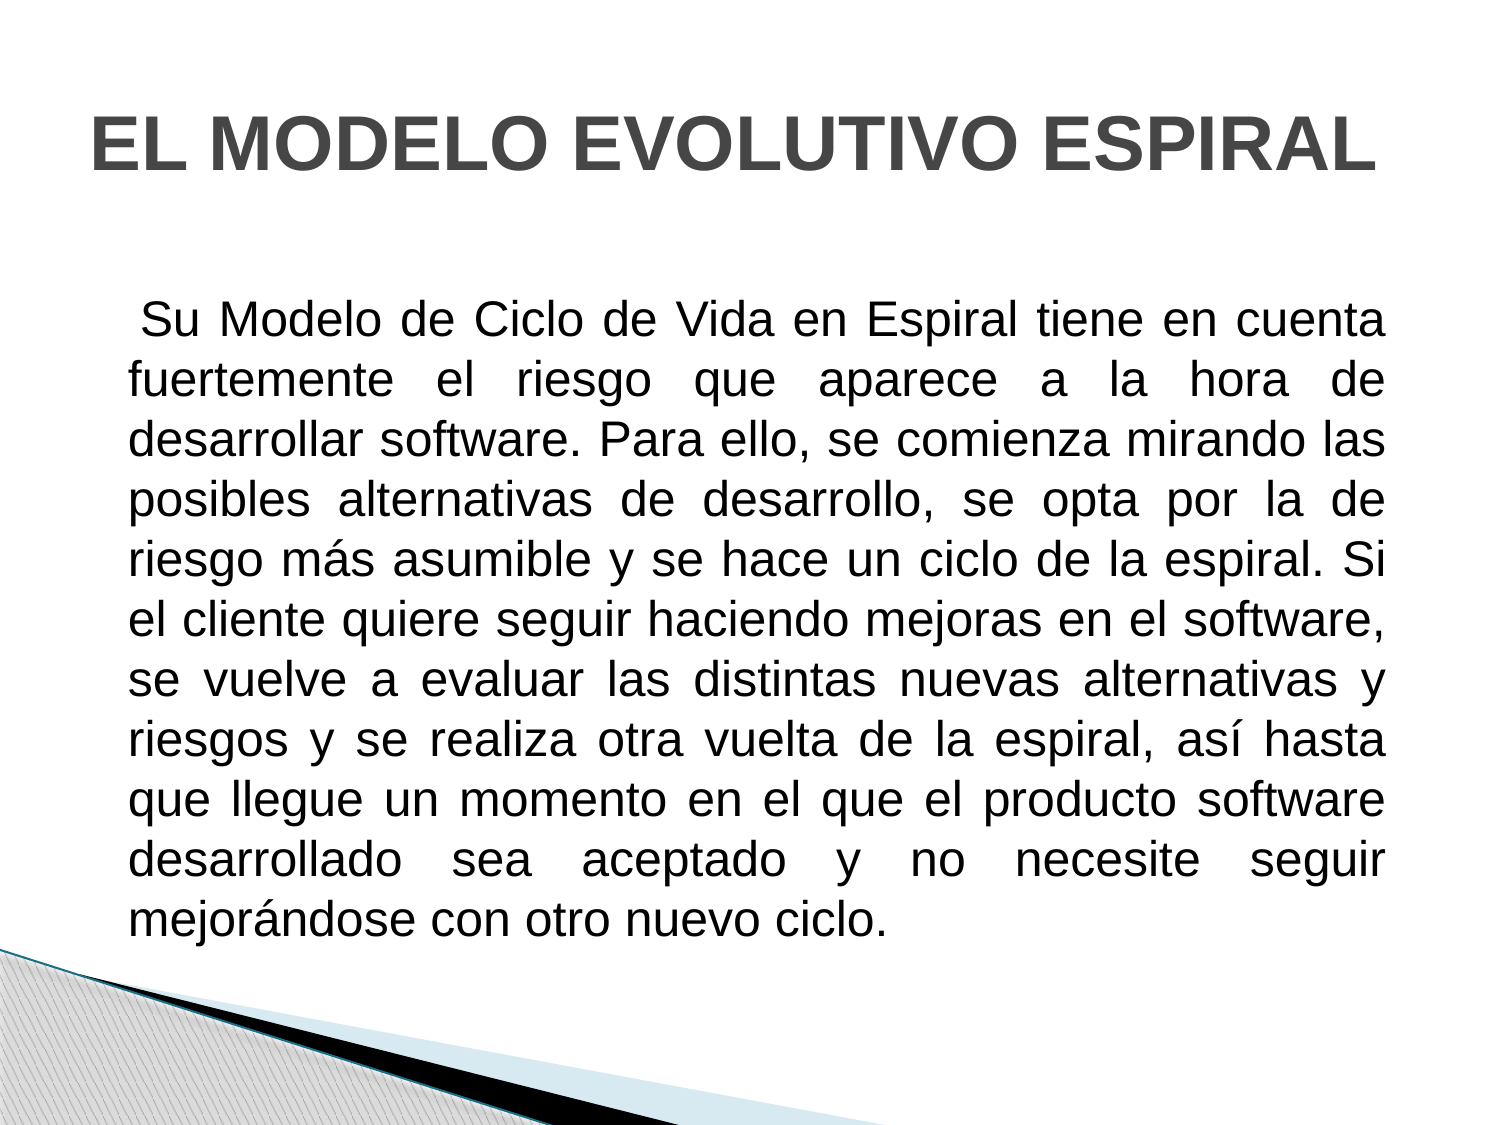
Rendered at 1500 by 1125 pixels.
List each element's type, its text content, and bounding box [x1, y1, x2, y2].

list Su Modelo de Ciclo de Vida en Espiral tiene en cuenta fuertemente el riesgo que aparece a la hora de desarrollar software. Para ello, se comienza mirando las posibles alternativas de desarrollo, se opta por la de riesgo más asumible y se hace un ciclo de la espiral. Si el cliente quiere seguir haciendo mejoras en el software, se vuelve a evaluar las distintas nuevas alternativas y riesgos y se realiza otra vuelta de la espiral, así hasta que llegue un momento en el que el producto software desarrollado sea aceptado y no necesite seguir mejorándose con otro nuevo ciclo. [53, 278, 1402, 965]
title EL MODELO EVOLUTIVO ESPIRAL [75, 45, 1425, 233]
